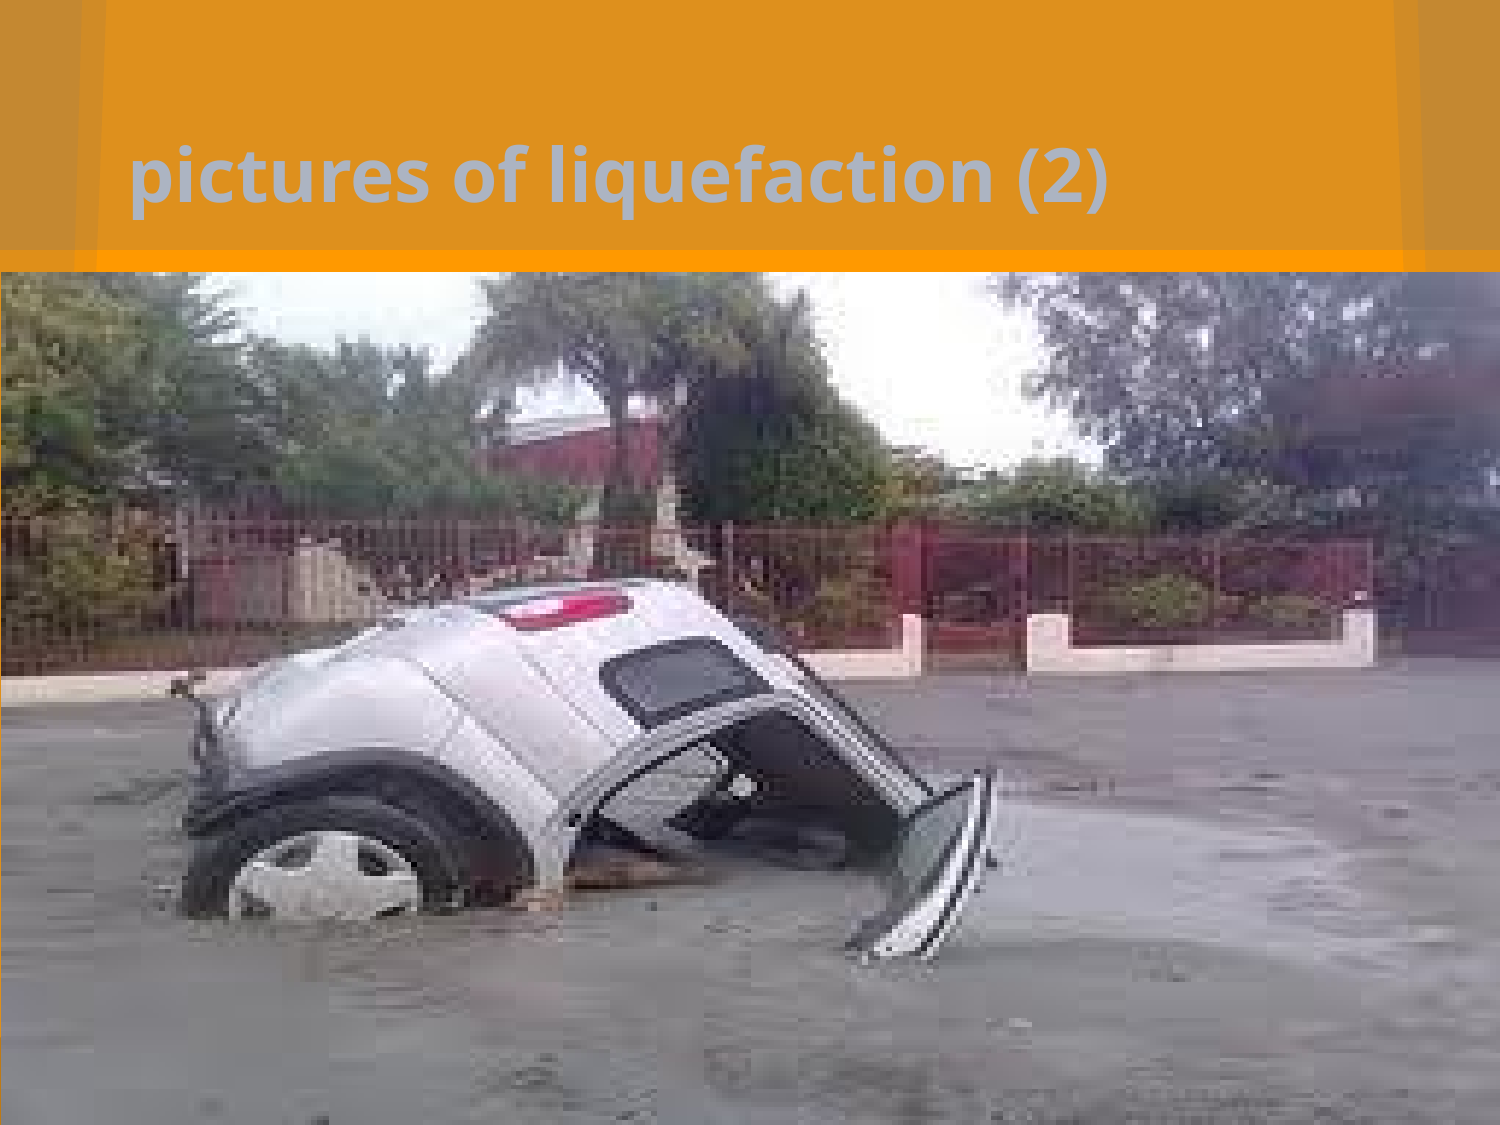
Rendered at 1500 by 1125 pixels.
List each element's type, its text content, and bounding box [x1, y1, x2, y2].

text_box [1, 272, 1500, 1125]
title pictures of liquefaction (2) [75, 45, 1425, 233]
